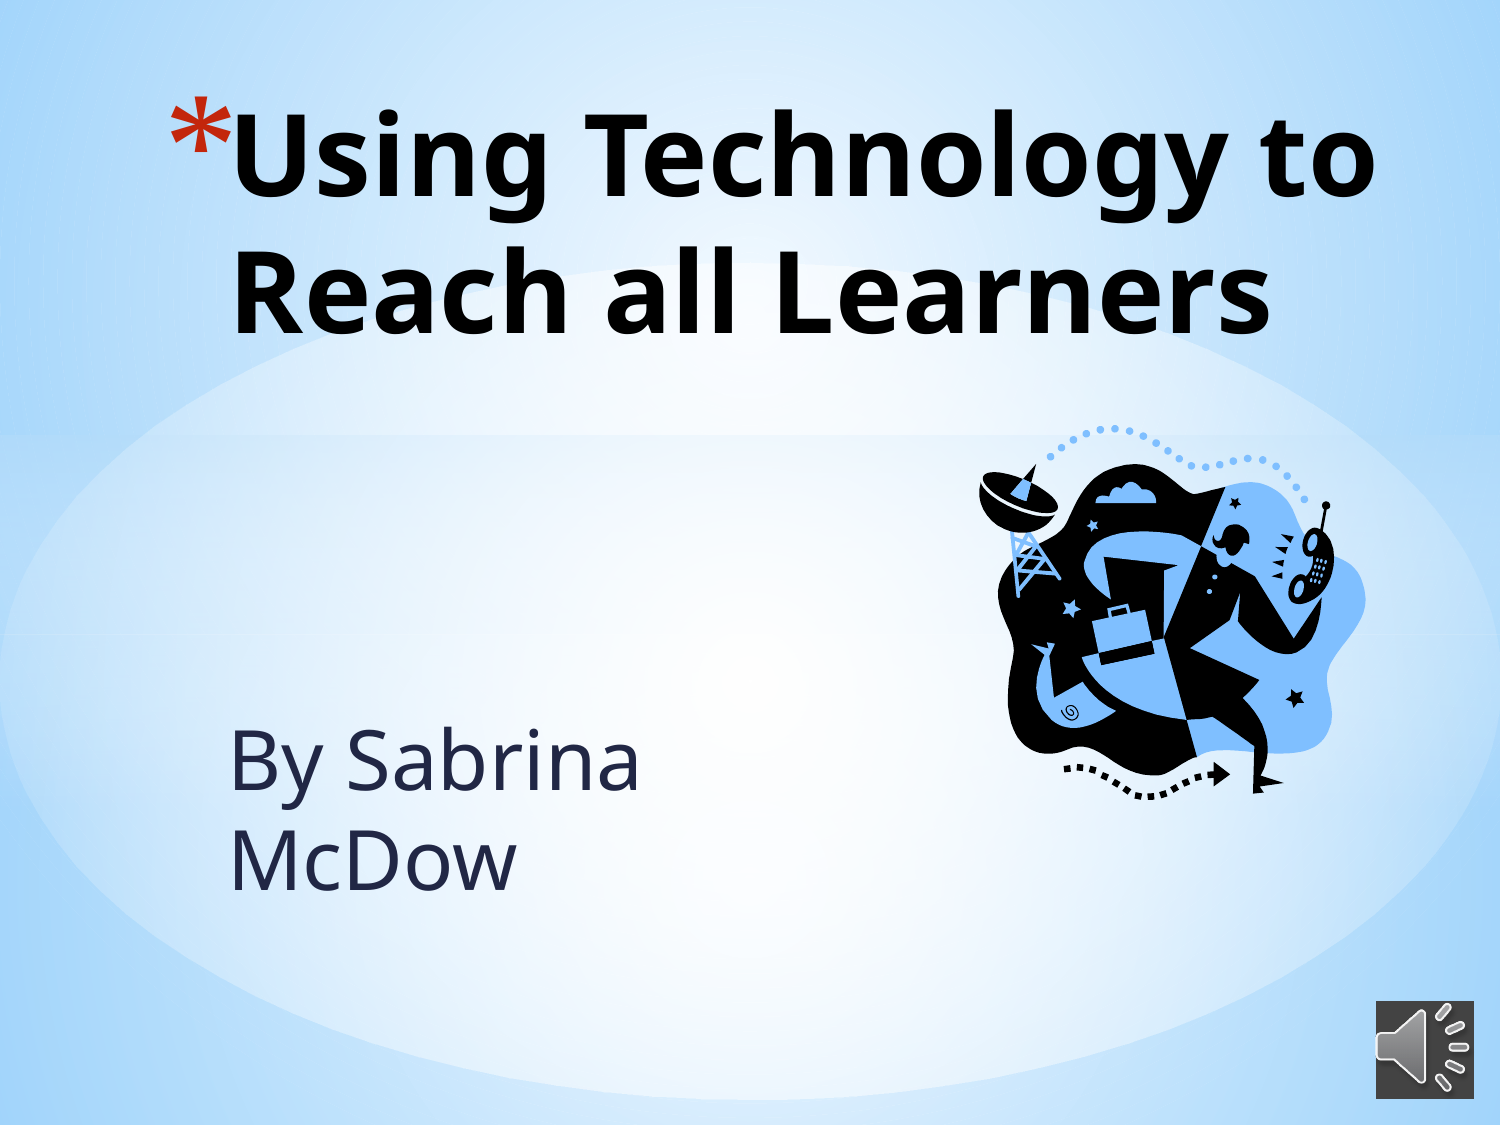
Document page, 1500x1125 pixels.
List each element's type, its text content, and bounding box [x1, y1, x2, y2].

picture [1374, 999, 1476, 1101]
title Using Technology to Reach all Learners [125, 75, 1400, 463]
picture [974, 424, 1370, 801]
subtitle By Sabrina McDow [212, 699, 925, 838]
